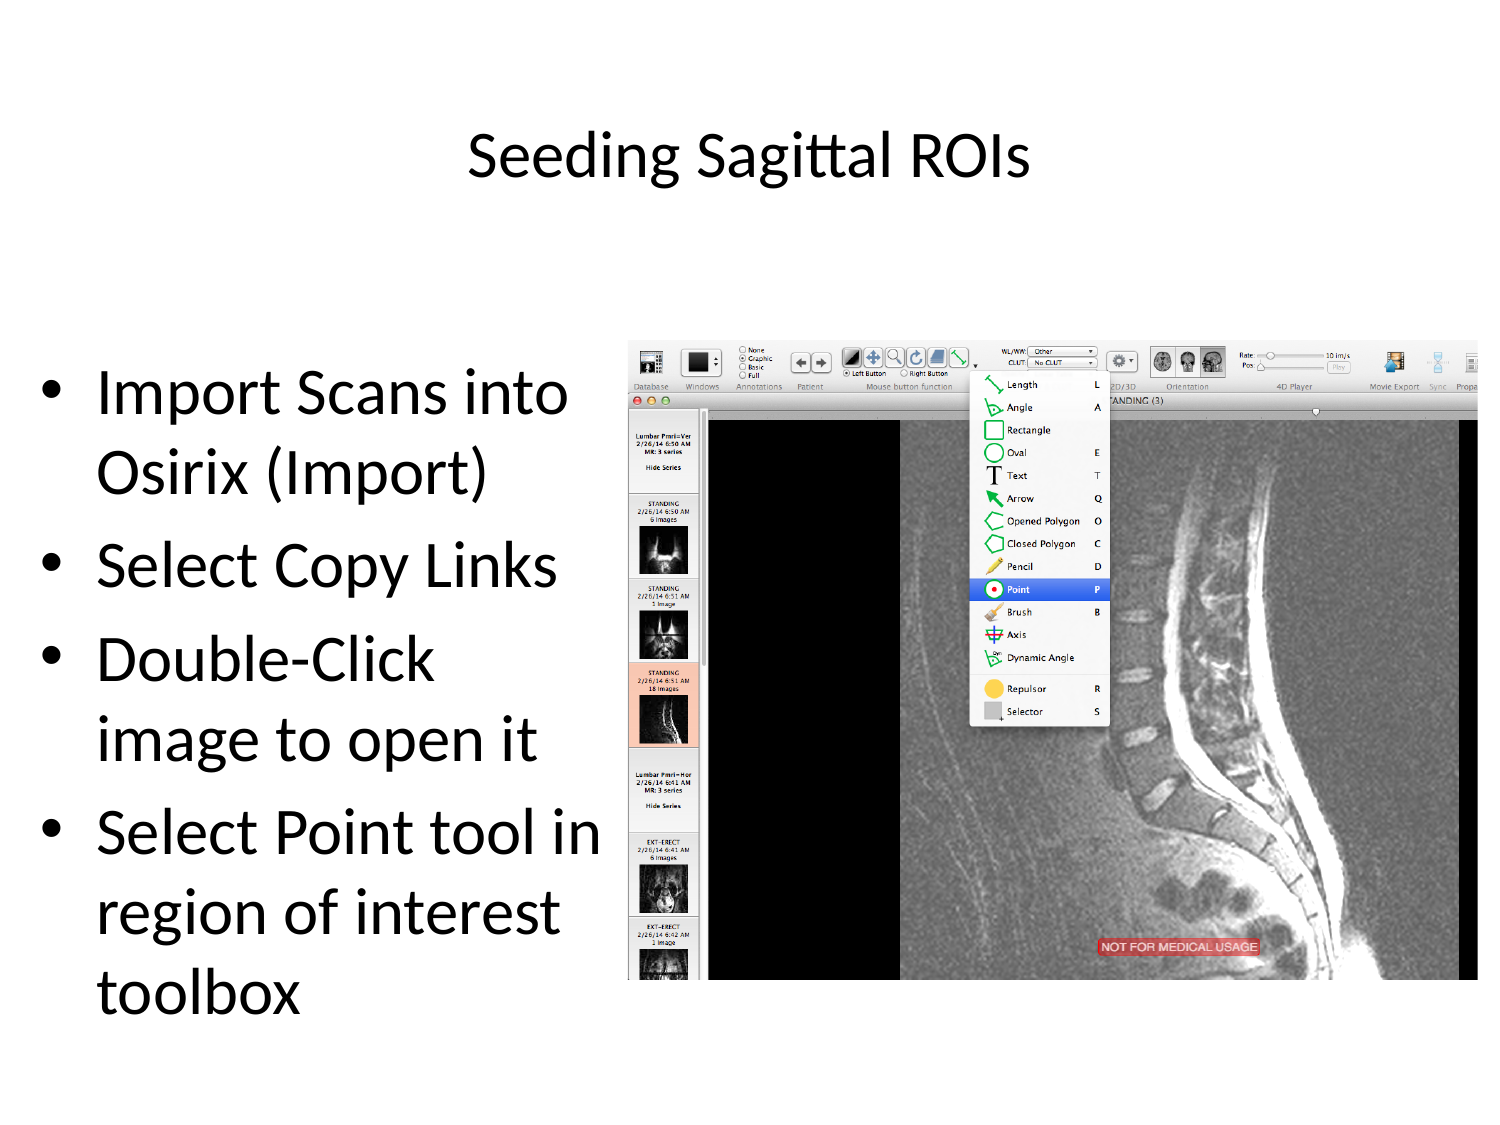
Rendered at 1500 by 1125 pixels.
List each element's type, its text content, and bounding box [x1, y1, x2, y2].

title Seeding Sagittal ROIs [75, 57, 1425, 245]
list Import Scans into Osirix (Import) Select Copy Links Double-Click image to open it Select Point tool in region of interest toolbox [24, 340, 628, 1083]
picture [627, 340, 1478, 980]
